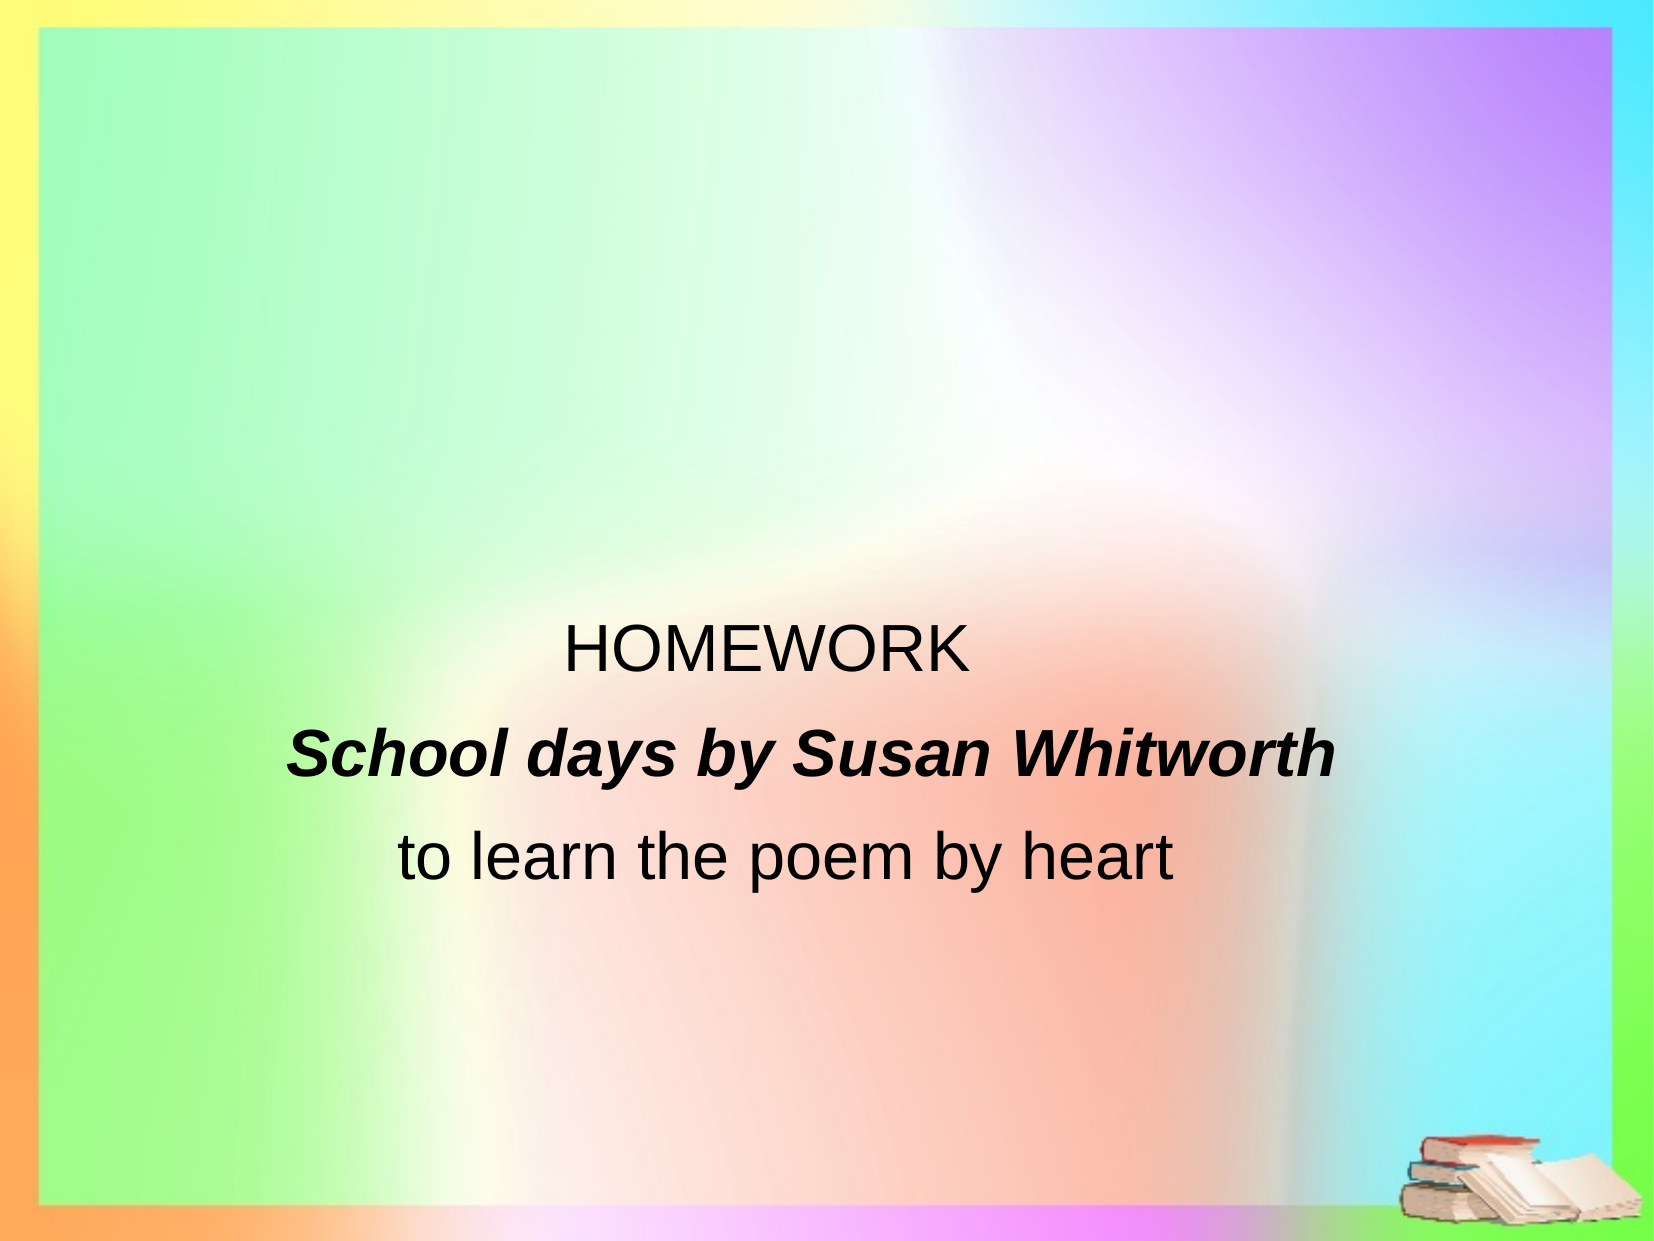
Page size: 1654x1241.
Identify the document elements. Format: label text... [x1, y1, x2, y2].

picture [0, 0, 1654, 1241]
list HOMEWORK School days by Susan Whitworth to learn the poem by heart [82, 289, 1571, 1109]
